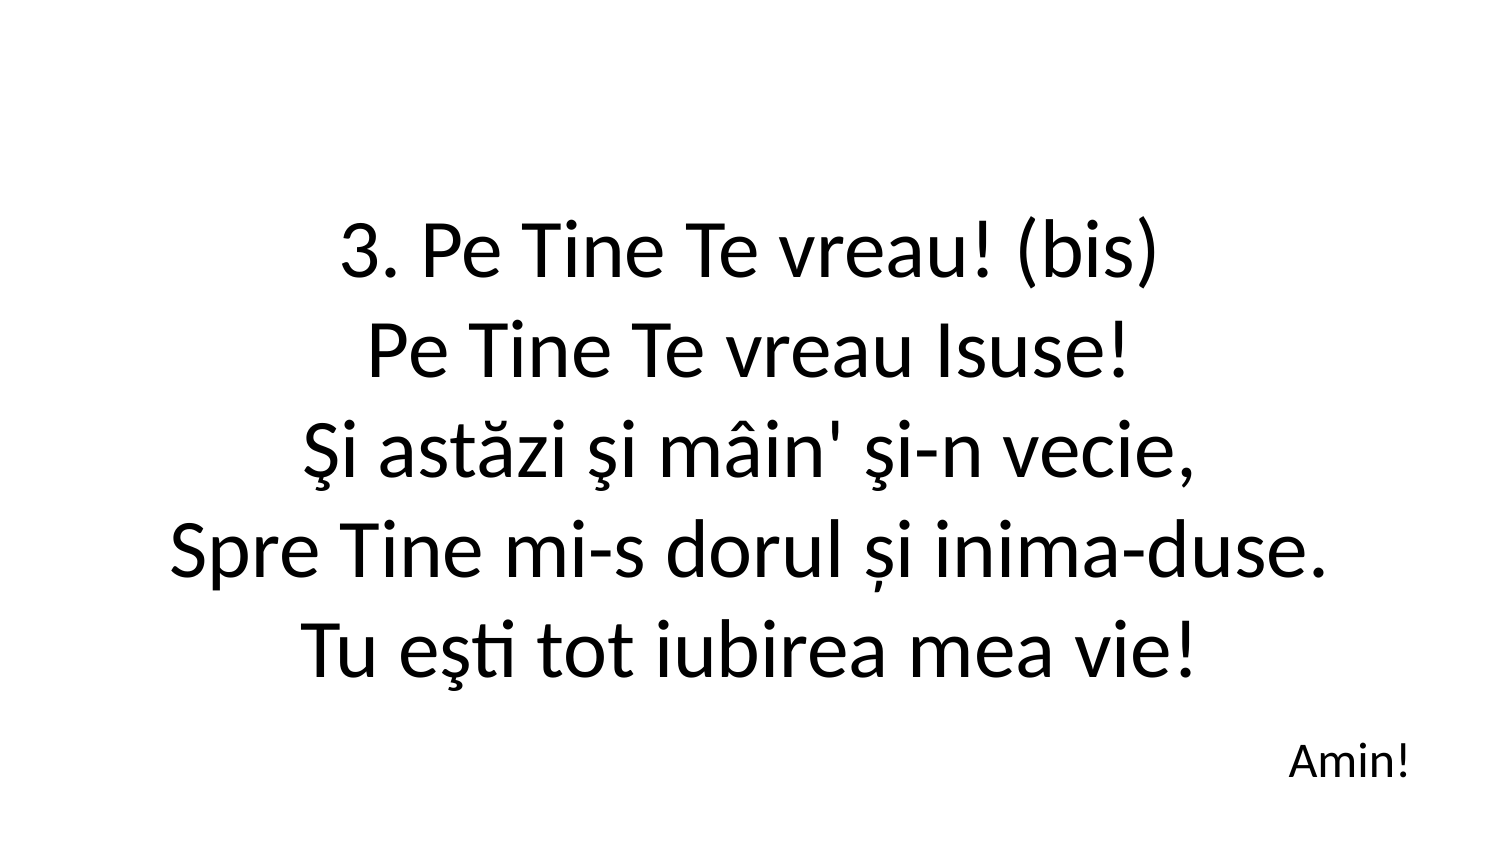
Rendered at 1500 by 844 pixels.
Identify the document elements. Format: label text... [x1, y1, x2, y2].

text_box Amin! [1273, 674, 1427, 795]
text_box 3. Pe Tine Te vreau! (bis) Pe Tine Te vreau Isuse! Şi astăzi şi mâin' şi-n vecie, Spre Tine mi-s dorul și inima-duse. Tu eşti tot iubirea mea vie! [154, 142, 1346, 702]
